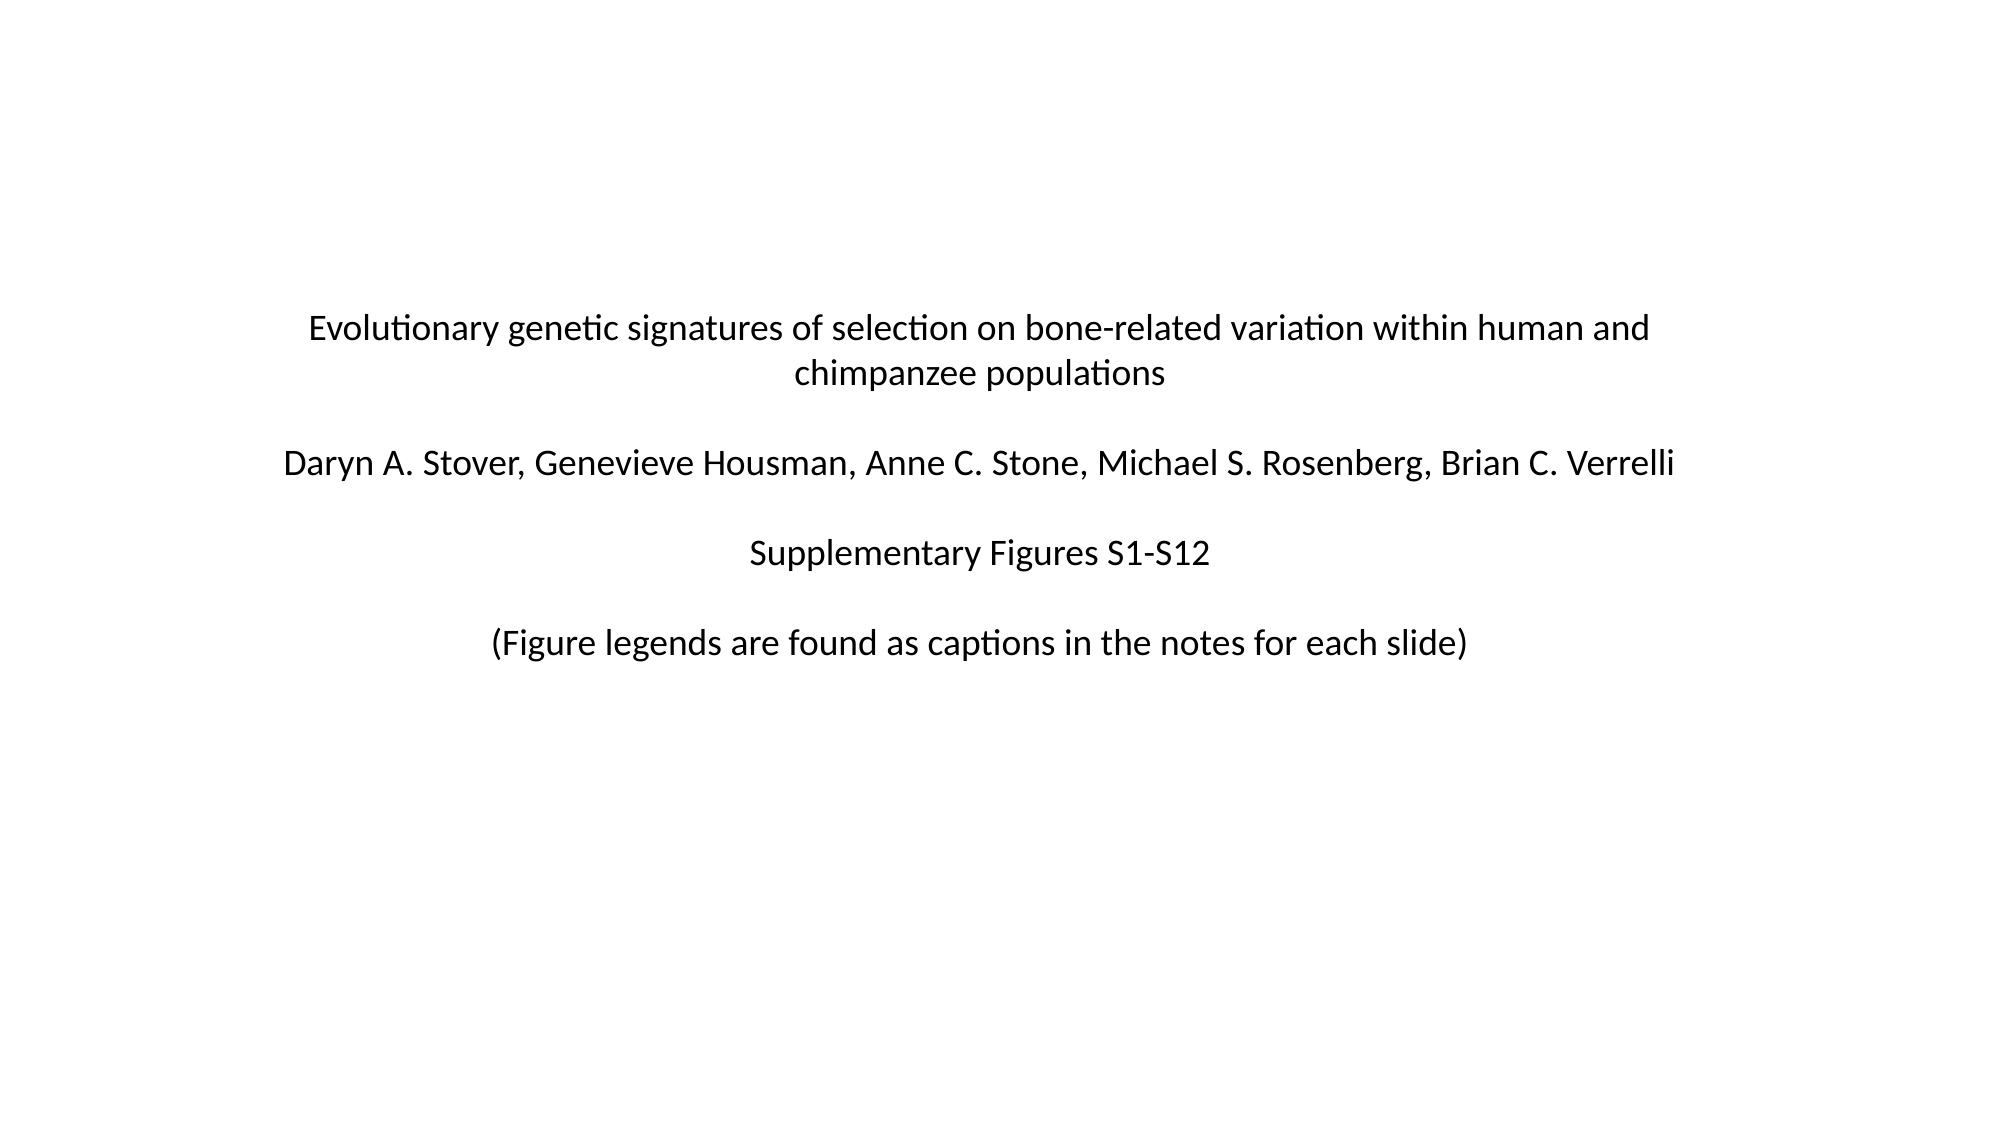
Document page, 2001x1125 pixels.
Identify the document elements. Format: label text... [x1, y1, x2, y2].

text_box Evolutionary genetic signatures of selection on bone-related variation within human and chimpanzee populations Daryn A. Stover, Genevieve Housman, Anne C. Stone, Michael S. Rosenberg, Brian C. Verrelli Supplementary Figures S1-S12 (Figure legends are found as captions in the notes for each slide) [245, 295, 1715, 716]
